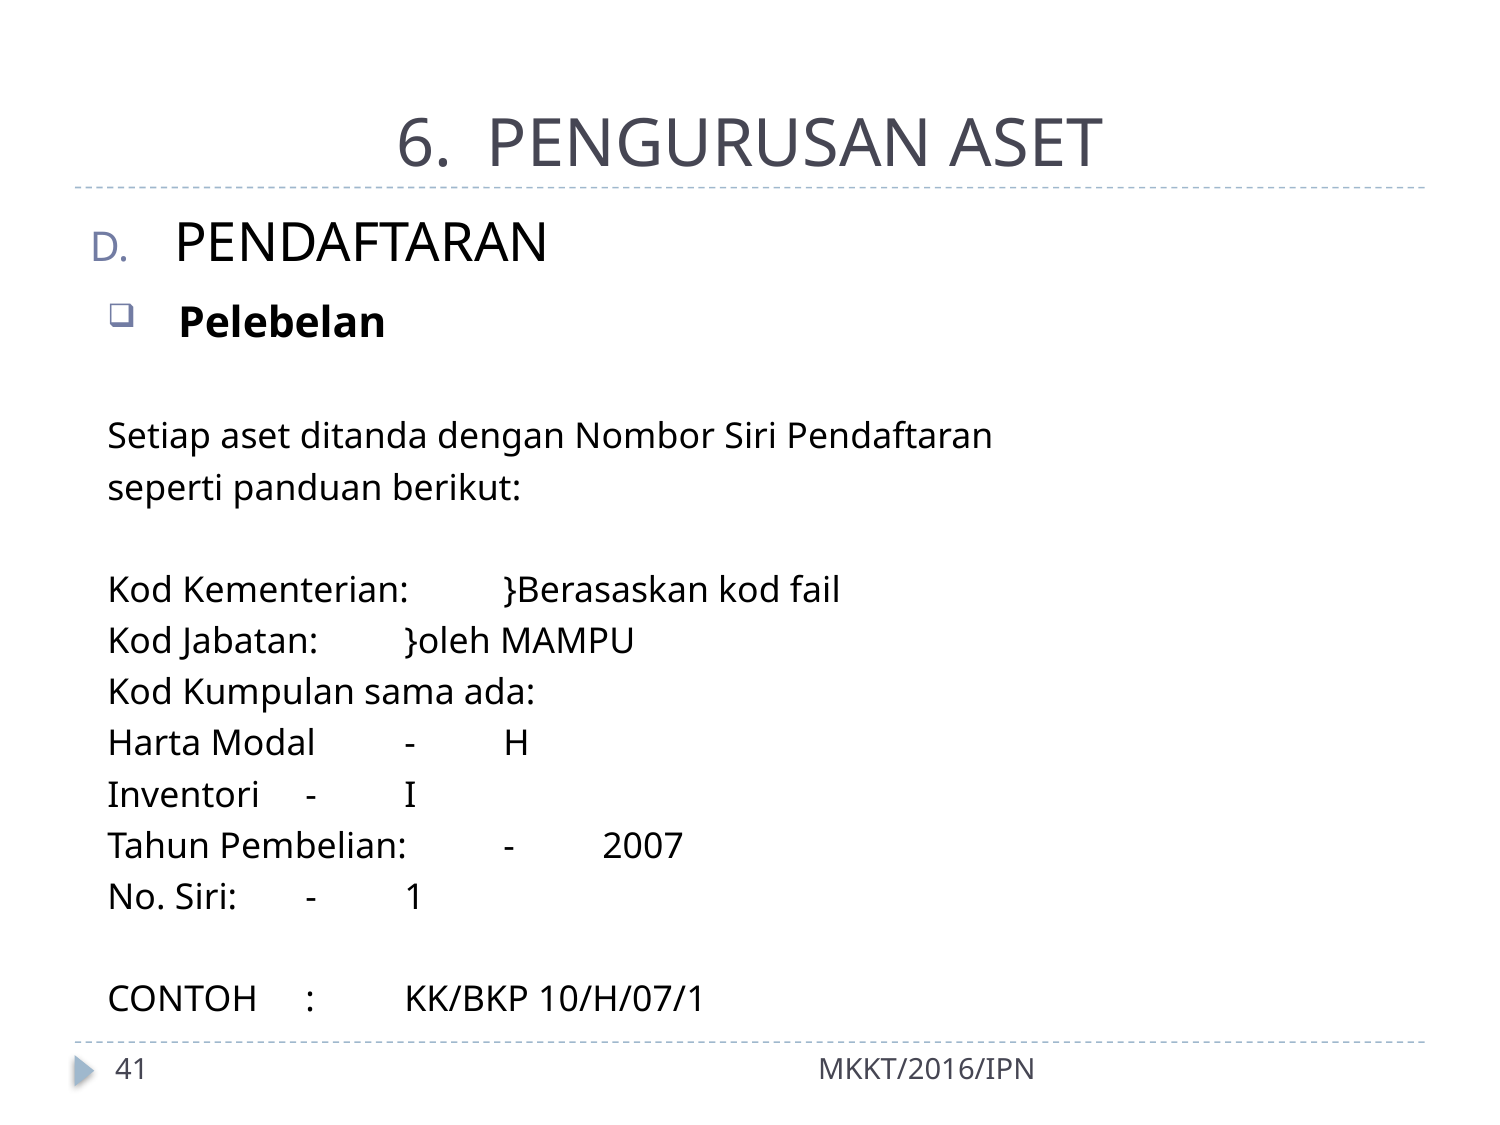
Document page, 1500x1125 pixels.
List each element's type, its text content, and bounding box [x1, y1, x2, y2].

slide_number 41 [100, 1042, 426, 1103]
title 6. PENGURUSAN ASET [75, 24, 1425, 188]
list PENDAFTARAN [75, 200, 1425, 287]
text_box Pelebelan Setiap aset ditanda dengan Nombor Siri Pendaftaran seperti panduan berikut: Kod Kementerian: }Berasaskan kod fail Kod Jabatan: }oleh MAMPU Kod Kumpulan sama ada: Harta Modal - H Inventori - I Tahun Pembelian: - 2007 No. Siri: - 1 CONTOH : KK/BKP 10/H/07/1 [74, 287, 1425, 1038]
footer MKKT/2016/IPN [475, 1042, 1051, 1103]
